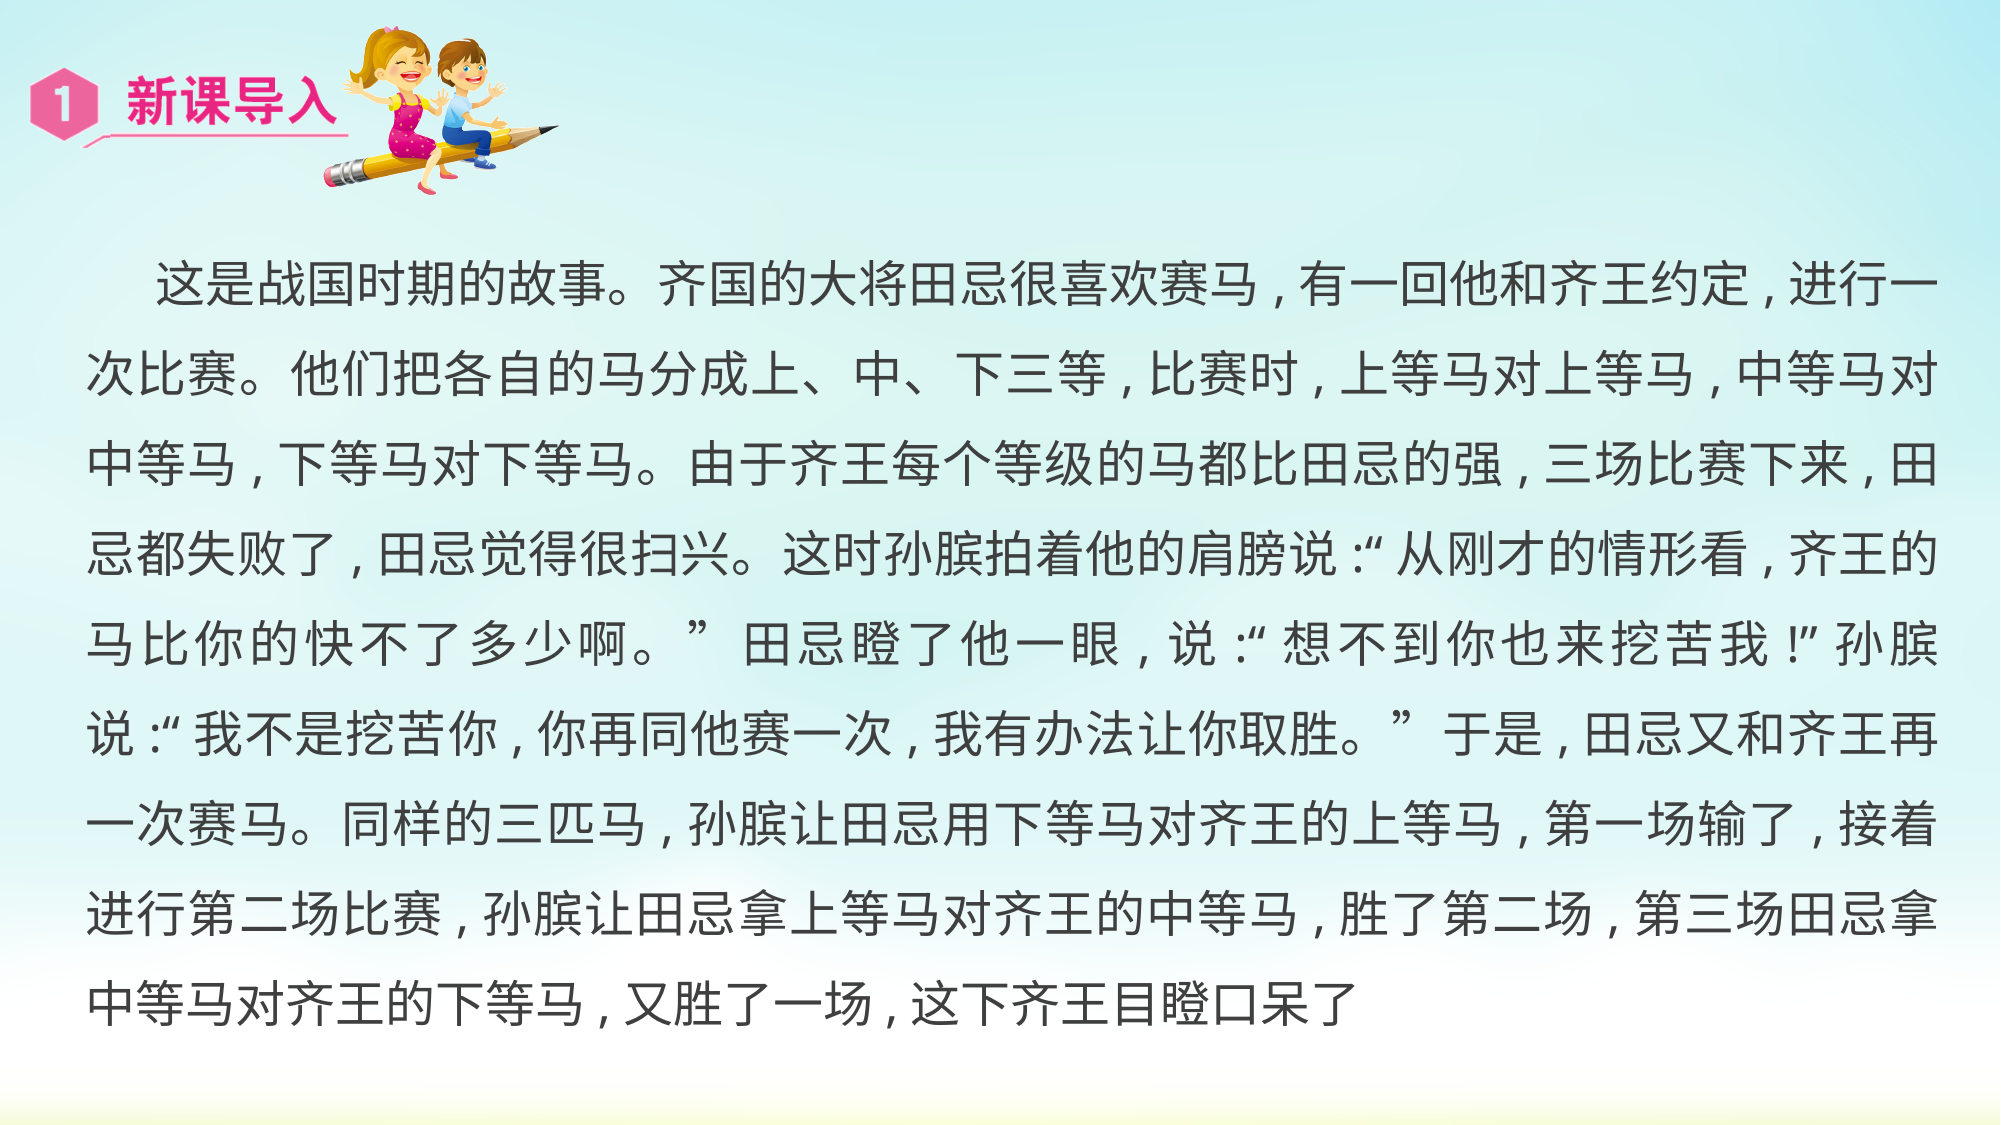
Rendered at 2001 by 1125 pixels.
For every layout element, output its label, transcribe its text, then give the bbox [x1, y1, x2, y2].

picture [0, 0, 2001, 1125]
text_box 这是战国时期的故事。齐国的大将田忌很喜欢赛马,有一回他和齐王约定,进行一次比赛。他们把各自的马分成上、中、下三等,比赛时,上等马对上等马,中等马对中等马,下等马对下等马。由于齐王每个等级的马都比田忌的强,三场比赛下来,田忌都失败了,田忌觉得很扫兴。这时孙膑拍着他的肩膀说:“从刚才的情形看,齐王的马比你的快不了多少啊。”田忌瞪了他一眼,说:“想不到你也来挖苦我!”孙膑说:“我不是挖苦你,你再同他赛一次,我有办法让你取胜。”于是,田忌又和齐王再一次赛马。同样的三匹马,孙膑让田忌用下等马对齐王的上等马,第一场输了,接着进行第二场比赛,孙膑让田忌拿上等马对齐王的中等马,胜了第二场,第三场田忌拿中等马对齐王的下等马,又胜了一场,这下齐王目瞪口呆了 [70, 214, 1954, 1040]
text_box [17, 21, 559, 196]
